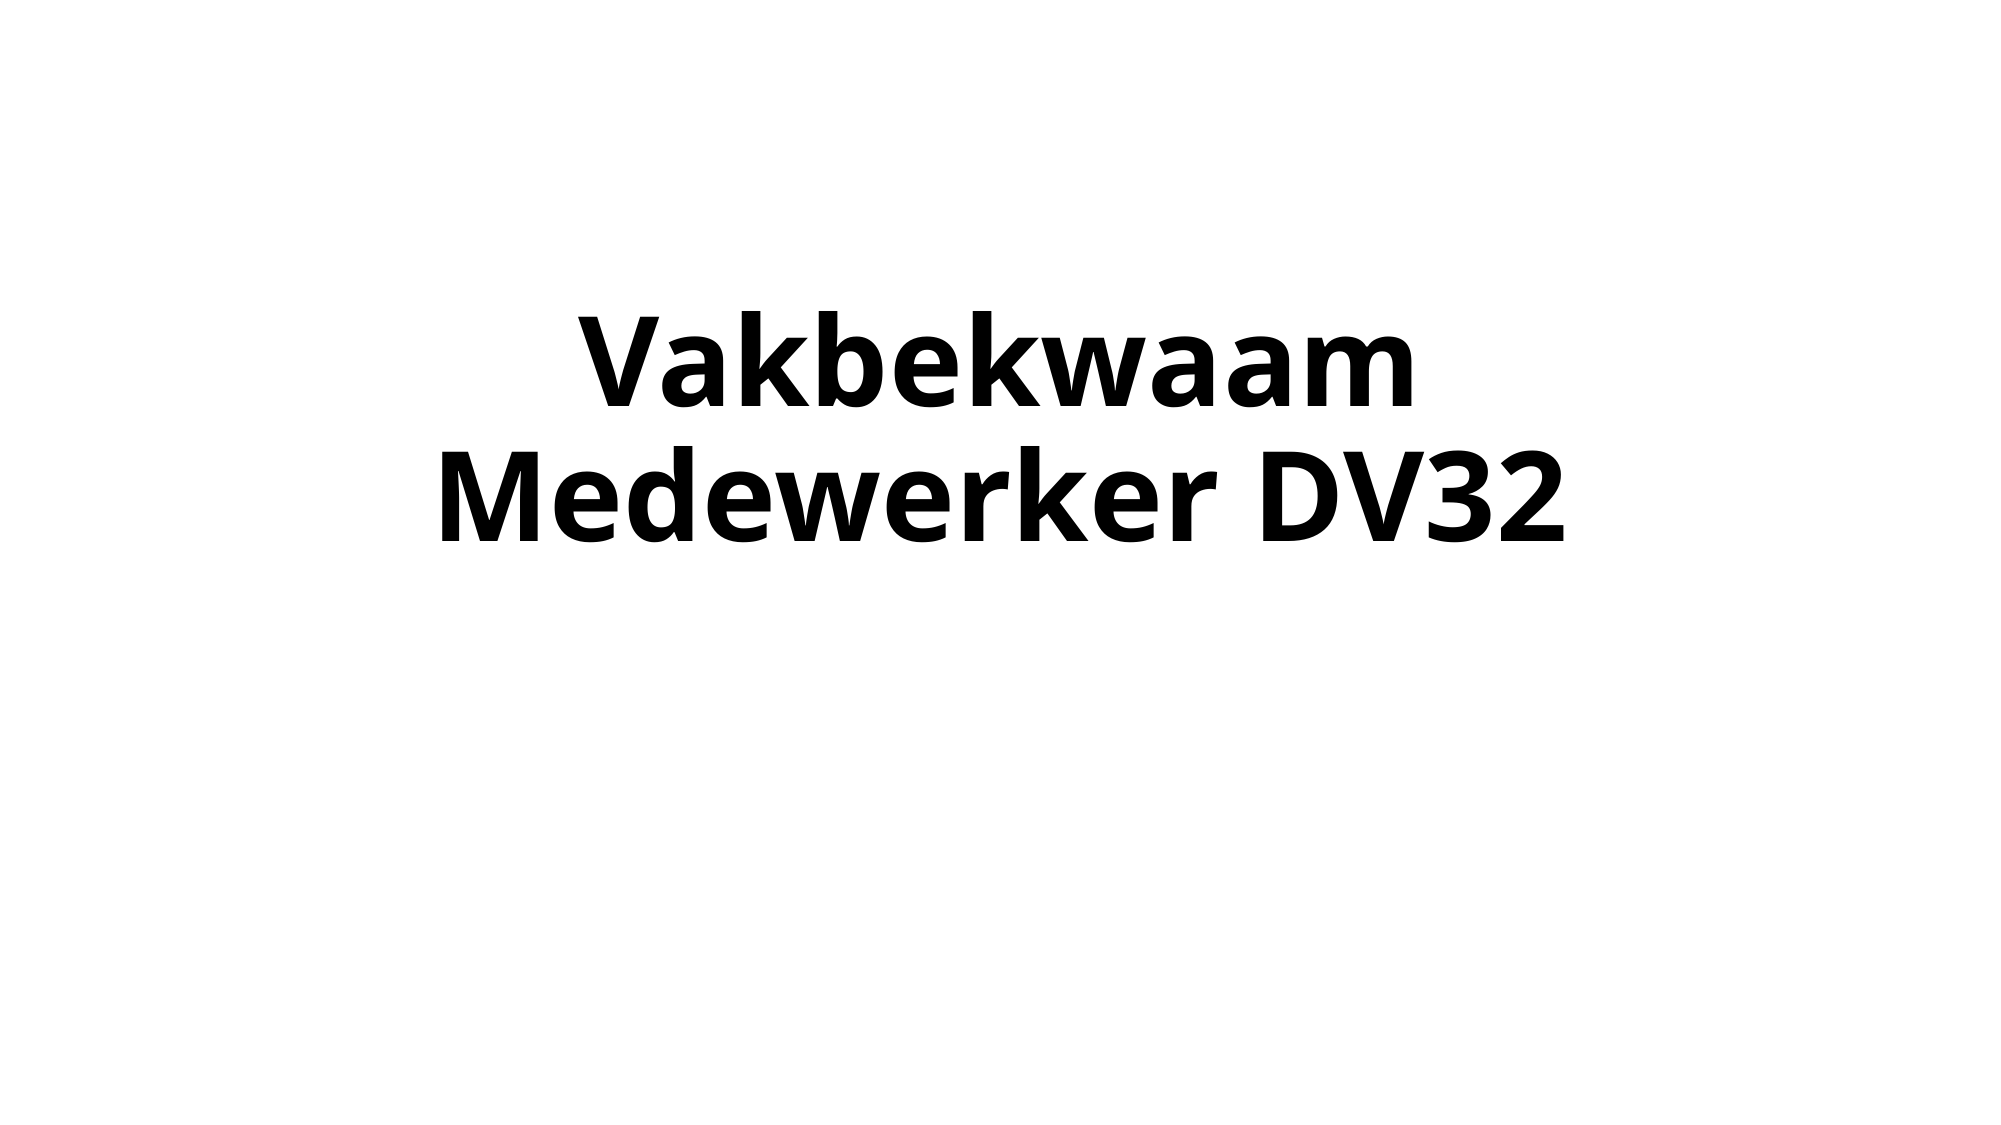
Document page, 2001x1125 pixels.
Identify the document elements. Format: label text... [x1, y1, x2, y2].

title Vakbekwaam Medewerker DV32 [249, 184, 1750, 576]
